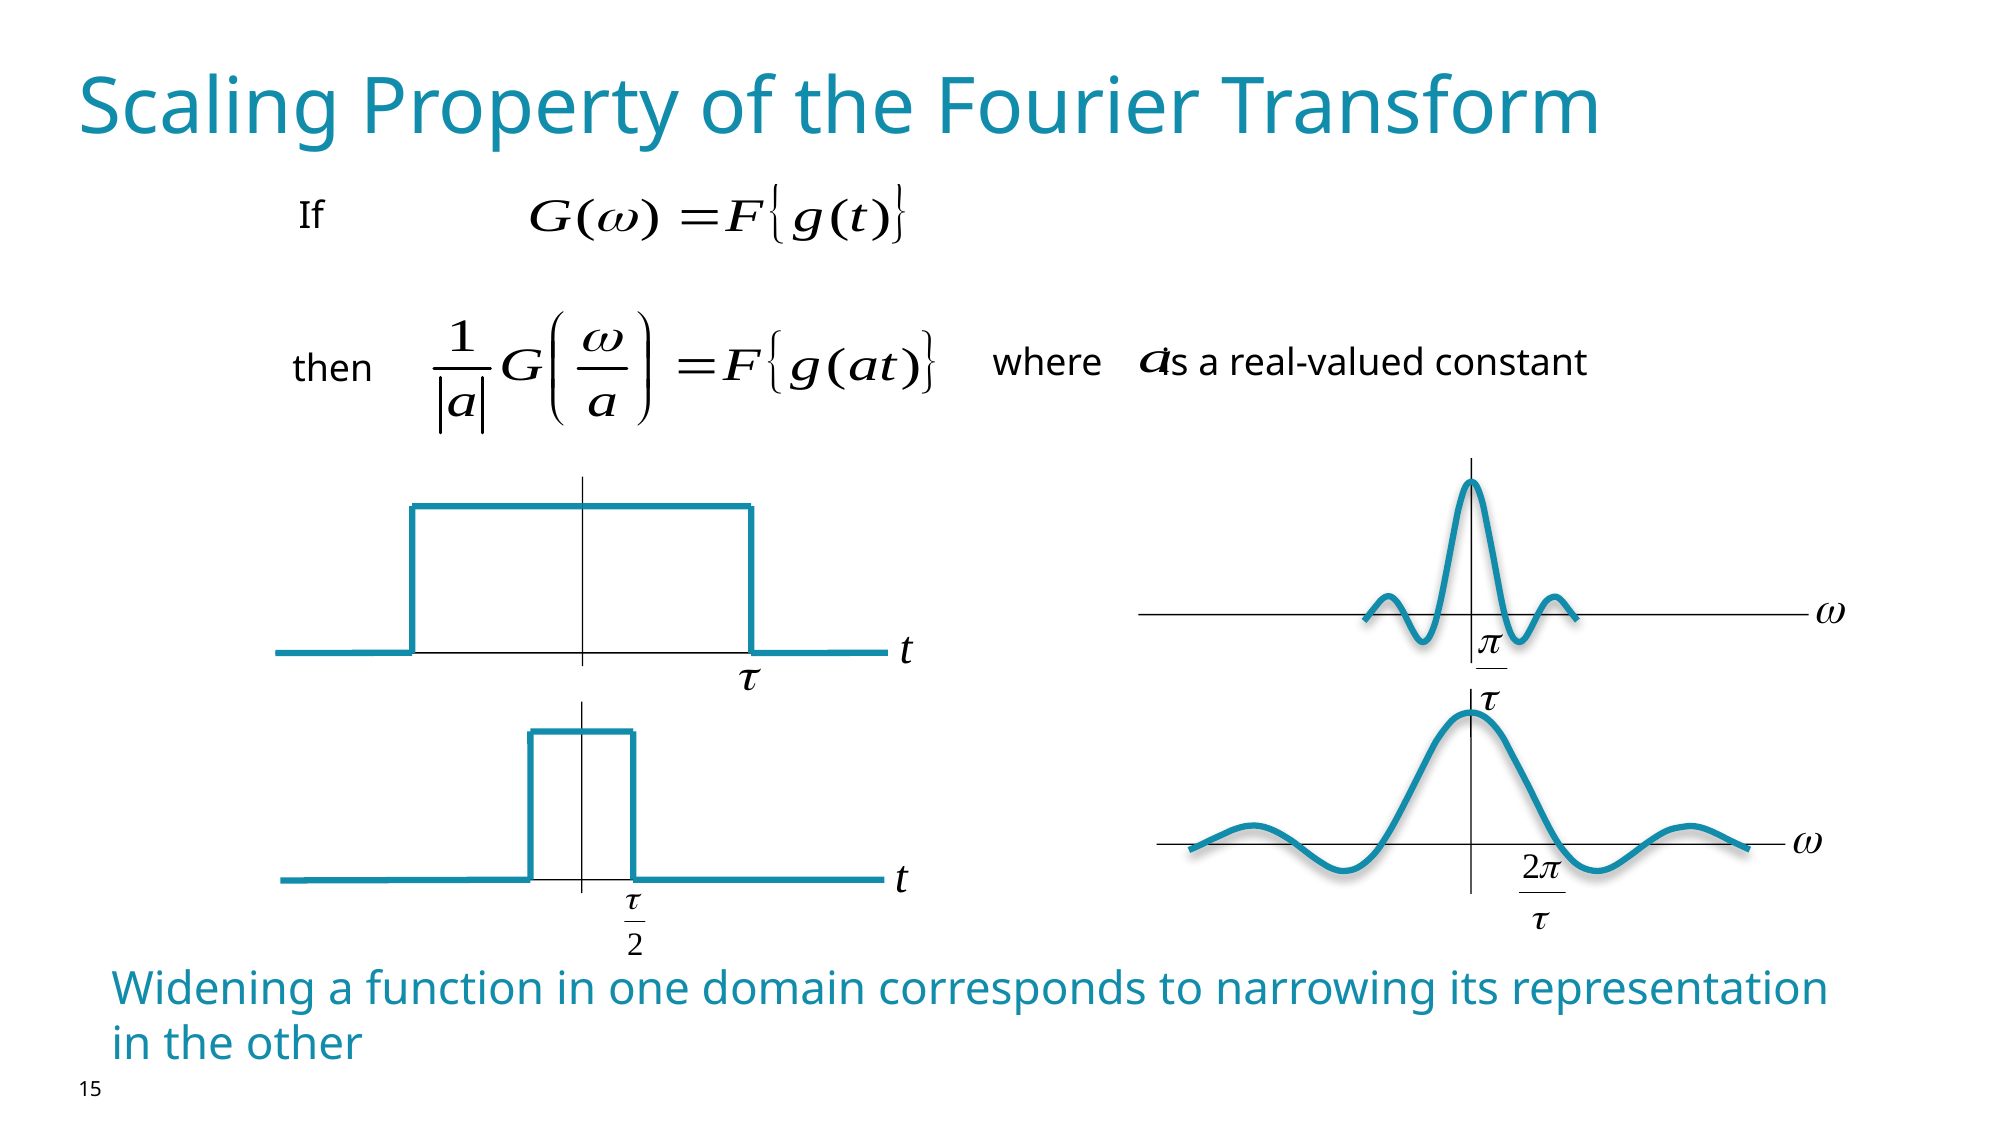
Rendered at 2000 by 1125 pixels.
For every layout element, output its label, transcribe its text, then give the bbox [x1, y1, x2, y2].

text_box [1156, 733, 1832, 938]
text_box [1137, 457, 1855, 719]
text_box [519, 184, 919, 251]
text_box Widening a function in one domain corresponds to narrowing its representation in the other [96, 950, 1856, 1076]
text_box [1127, 342, 1187, 385]
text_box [619, 907, 653, 963]
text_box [888, 857, 917, 904]
text_box where is a real-valued constant [977, 330, 1604, 390]
title Scaling Property of the Fourier Transform [78, 55, 1910, 150]
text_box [423, 302, 951, 443]
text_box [893, 628, 922, 676]
text_box If [283, 183, 340, 243]
text_box then [277, 336, 389, 397]
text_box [734, 679, 773, 700]
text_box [275, 476, 890, 667]
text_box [280, 701, 887, 894]
